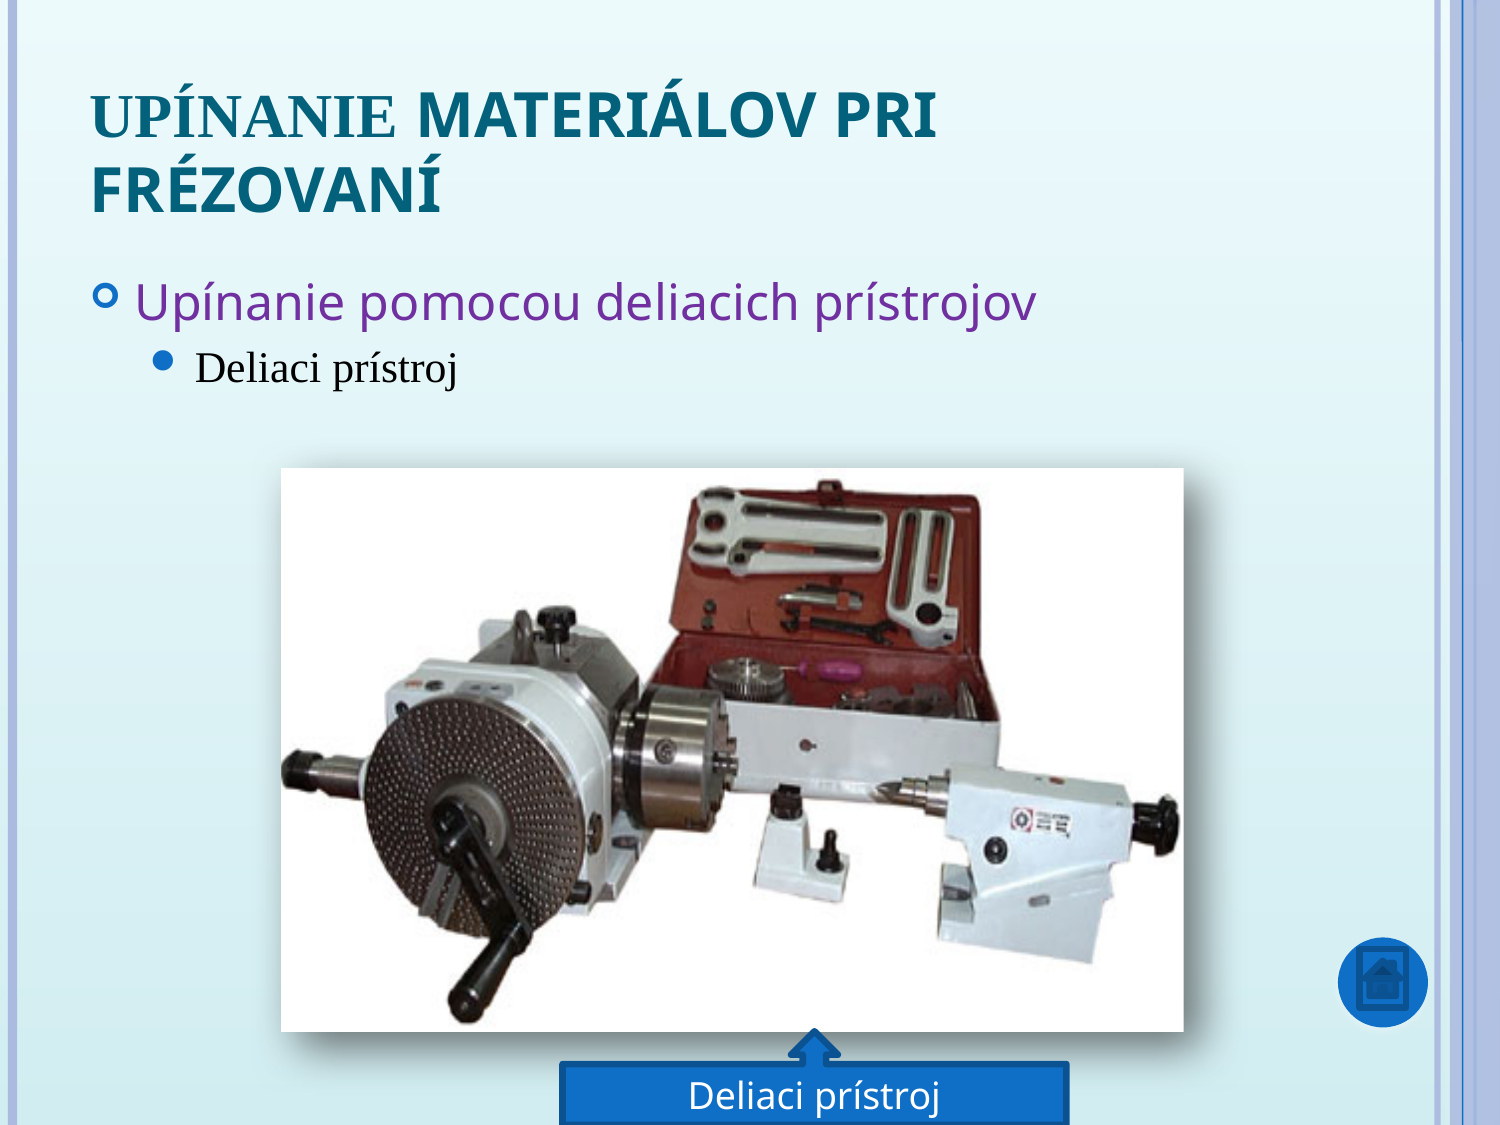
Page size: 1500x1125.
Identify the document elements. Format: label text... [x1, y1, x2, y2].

picture [280, 468, 1184, 1032]
title Upínanie materiálov pri frézovaní [75, 45, 1300, 233]
text_box [1356, 946, 1409, 1011]
list Upínanie pomocou deliacich prístrojov Deliaci prístroj [75, 262, 1300, 1062]
text_box Deliaci prístroj [559, 1042, 1070, 1125]
